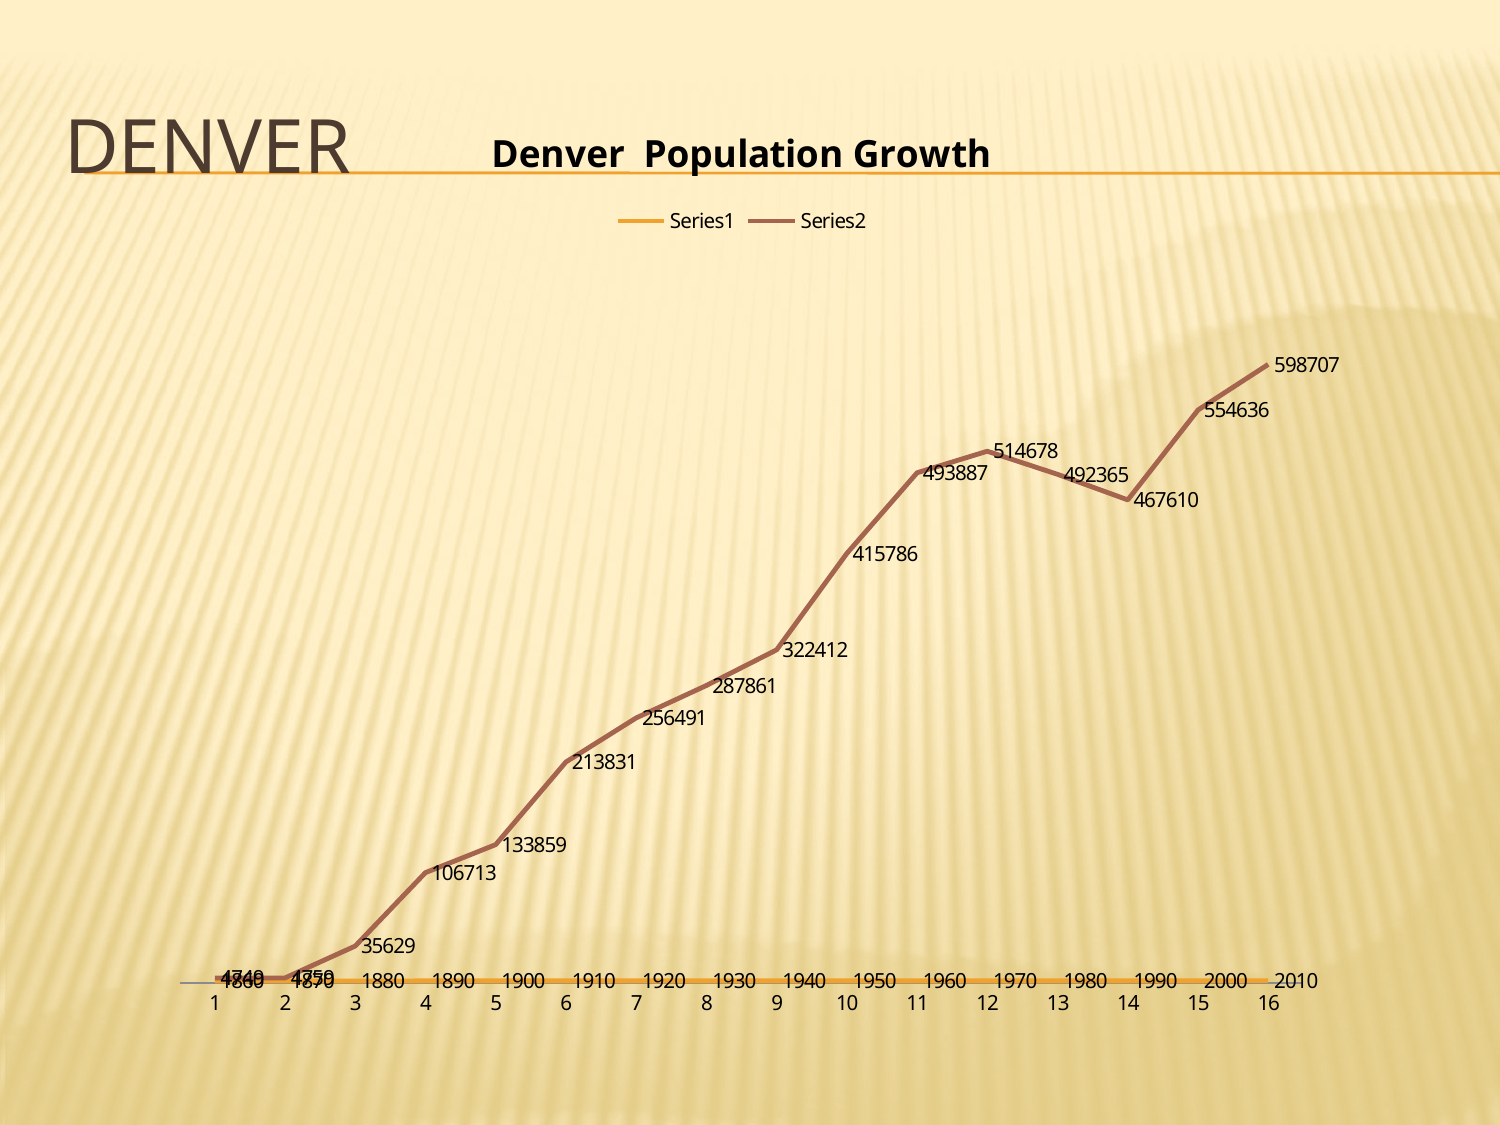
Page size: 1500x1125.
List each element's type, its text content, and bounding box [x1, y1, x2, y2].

title Denver [49, 75, 1475, 213]
chart [155, 88, 1344, 1037]
